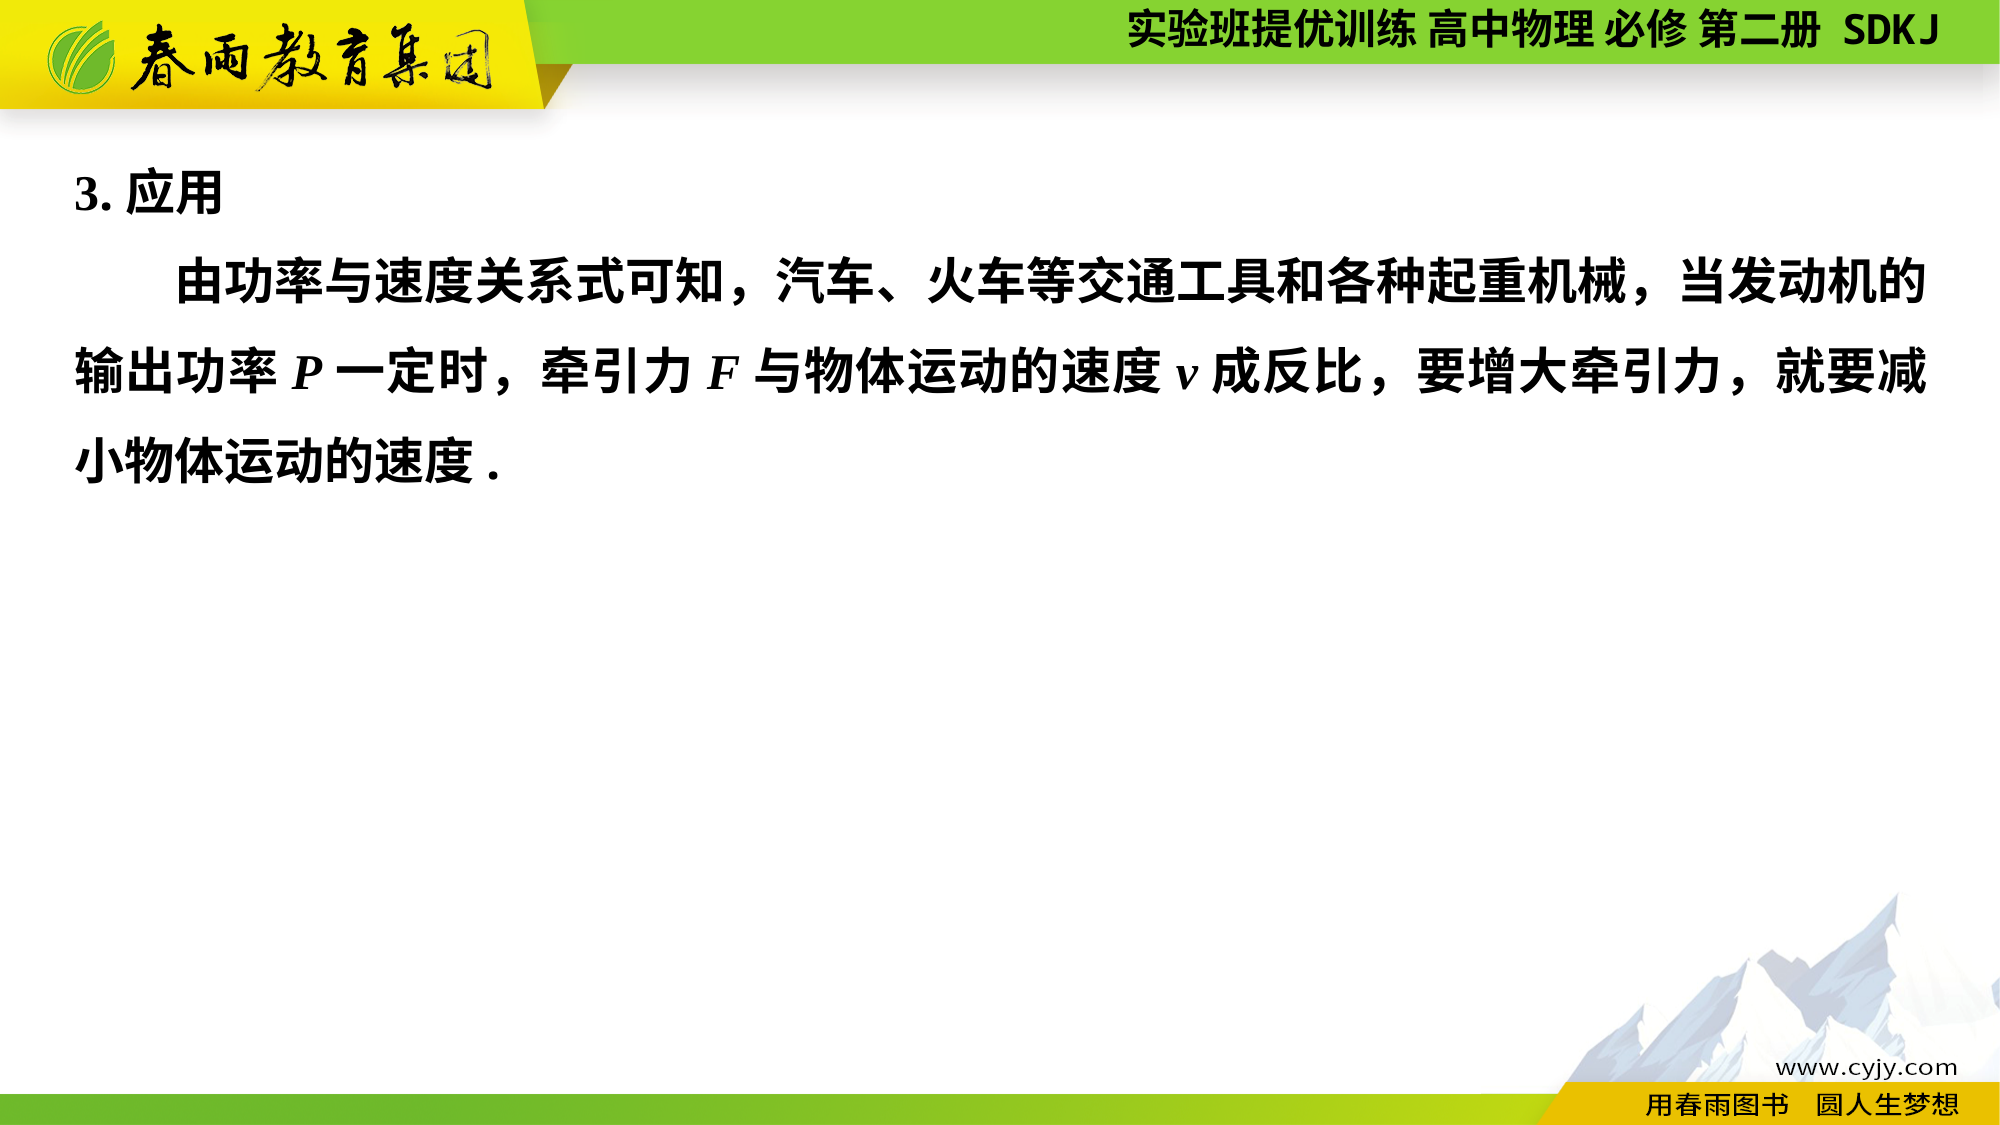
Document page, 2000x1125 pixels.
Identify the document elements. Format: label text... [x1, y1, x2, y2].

list 3.应用 由功率与速度关系式可知，汽车、火车等交通工具和各种起重机械，当发动机的输出功率P一定时，牵引力F与物体运动的速度v成反比，要增大牵引力，就要减小物体运动的速度. [59, 122, 1944, 490]
picture [0, 0, 2000, 1125]
